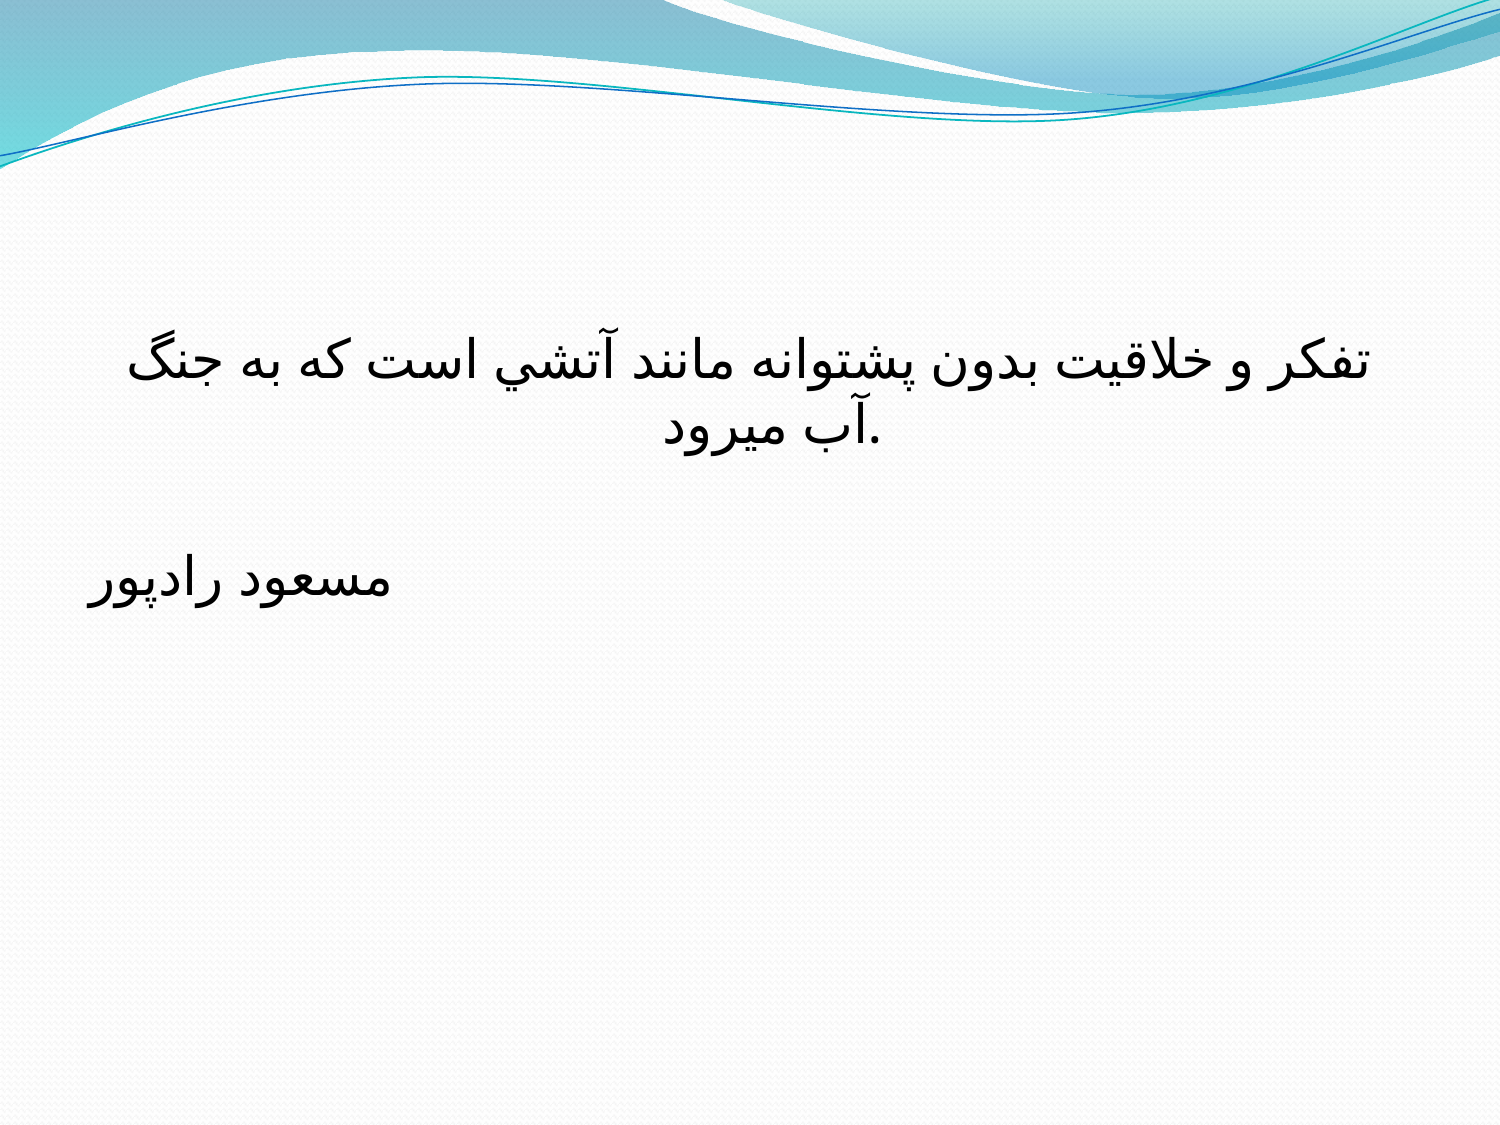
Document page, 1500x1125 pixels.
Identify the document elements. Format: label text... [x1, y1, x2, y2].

list تفكر و خلاقيت بدون پشتوانه مانند آتشي است كه به جنگ آب ميرود. مسعود رادپور [75, 317, 1425, 1038]
